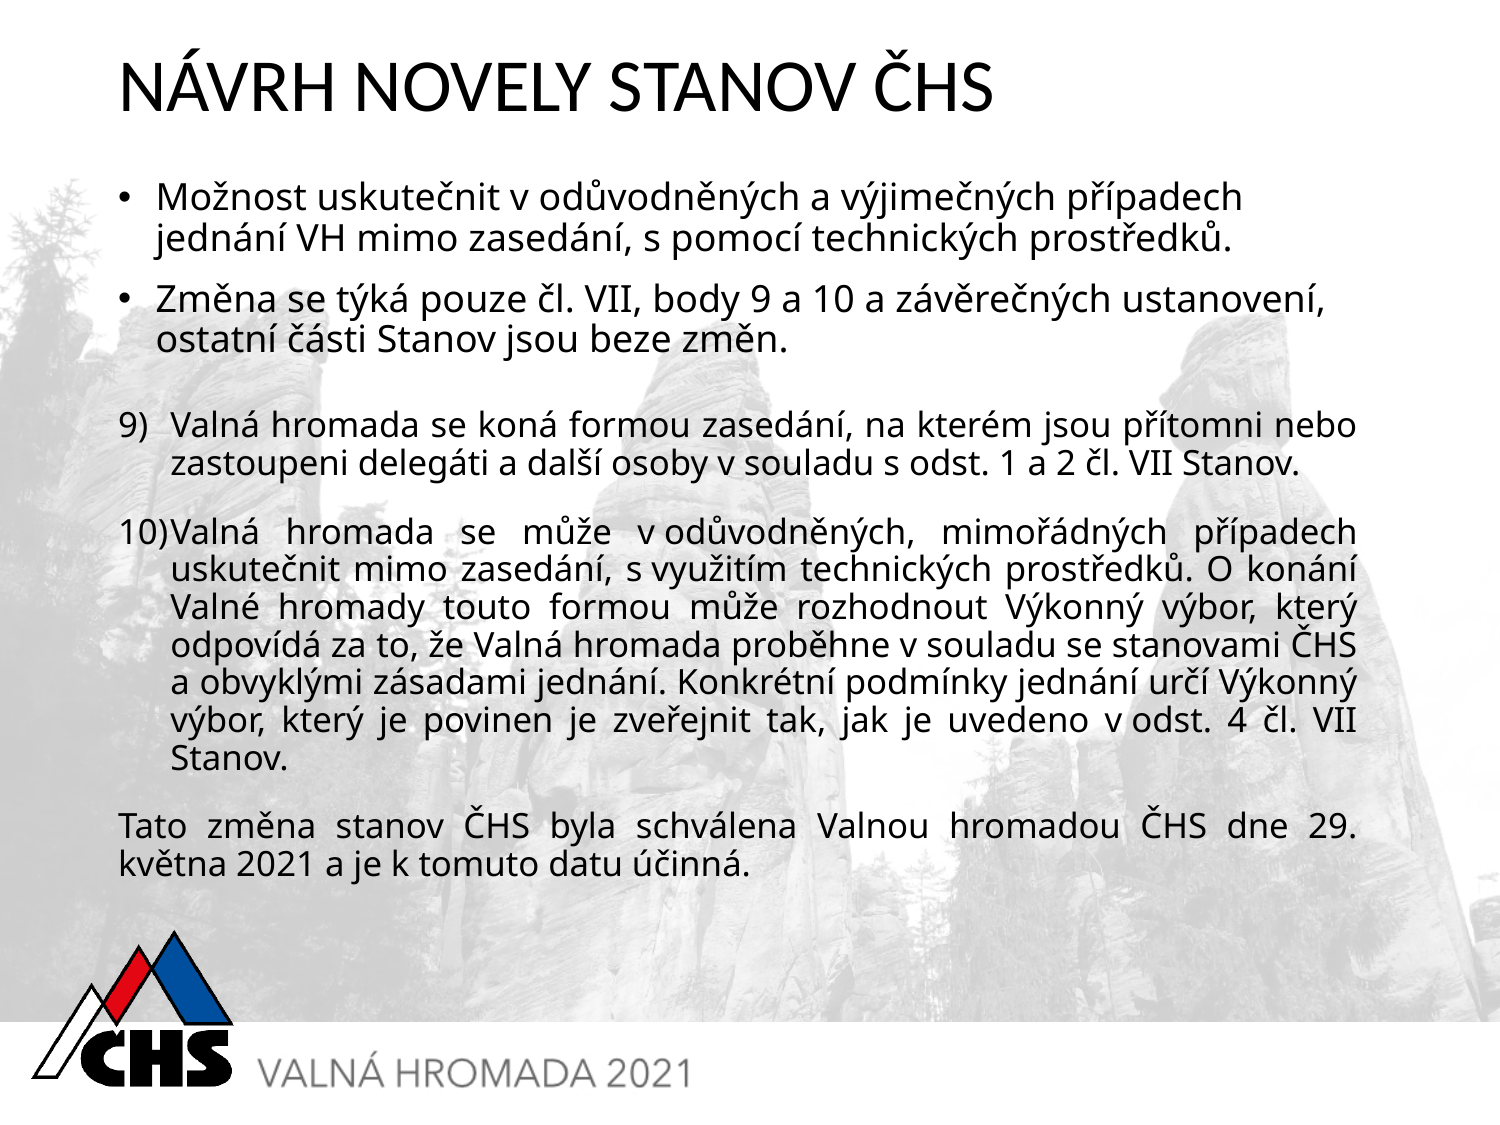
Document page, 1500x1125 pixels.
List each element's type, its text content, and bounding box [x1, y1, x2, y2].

picture [0, 899, 1500, 1123]
title NÁVRH NOVELY STANOV ČHS [103, 32, 1397, 144]
text_box Valná hromada se koná formou zasedání, na kterém jsou přítomni nebo zastoupeni delegáti a další osoby v souladu s odst. 1 a 2 čl. VII Stanov. Valná hromada se může v odůvodněných, mimořádných případech uskutečnit mimo zasedání, s využitím technických prostředků. O konání Valné hromady touto formou může rozhodnout Výkonný výbor, který odpovídá za to, že Valná hromada proběhne v souladu se stanovami ČHS a obvyklými zásadami jednání. Konkrétní podmínky jednání určí Výkonný výbor, který je povinen je zveřejnit tak, jak je uvedeno v odst. 4 čl. VII Stanov. Tato změna stanov ČHS byla schválena Valnou hromadou ČHS dne 29. května 2021 a je k tomuto datu účinná. [103, 400, 1374, 925]
list Možnost uskutečnit v odůvodněných a výjimečných případech jednání VH mimo zasedání, s pomocí technických prostředků. Změna se týká pouze čl. VII, body 9 a 10 a závěrečných ustanovení, ostatní části Stanov jsou beze změn. [103, 170, 1397, 389]
